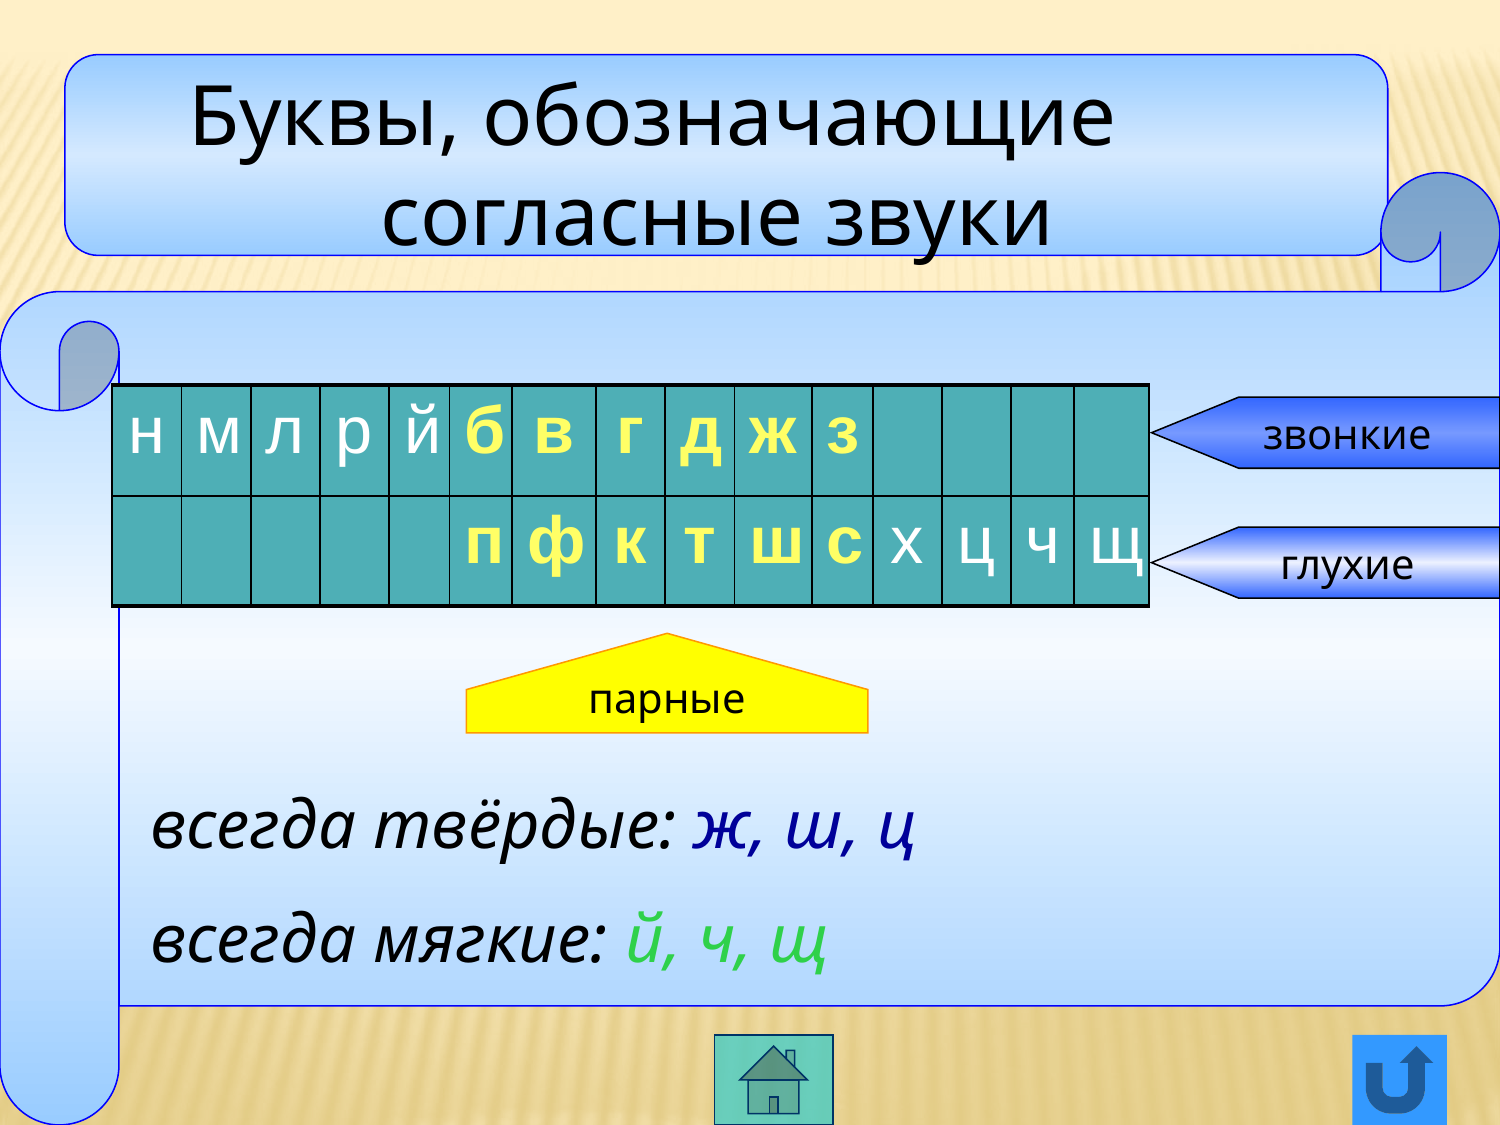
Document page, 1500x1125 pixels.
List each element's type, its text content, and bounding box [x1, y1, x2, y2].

table_cell т [666, 497, 734, 604]
table_header б [450, 387, 511, 495]
text_box [714, 1034, 833, 1125]
table_cell [321, 497, 388, 604]
table_cell [113, 497, 181, 604]
table_header [874, 387, 941, 495]
table_header ж [735, 387, 811, 495]
table_cell [252, 497, 319, 604]
text_box [0, 172, 1500, 1125]
table_cell щ [1075, 497, 1148, 604]
table_header з [813, 387, 872, 495]
table_cell ф [513, 497, 595, 604]
text_box парные [466, 633, 868, 733]
text_box звонкие [1151, 397, 1500, 469]
text_box Буквы, обозначающие согласные звуки [0, 54, 1436, 270]
table_cell [182, 497, 250, 604]
table_cell ш [735, 497, 811, 604]
table_header р [321, 387, 388, 495]
table_cell п [450, 497, 511, 604]
table_cell х [874, 497, 941, 604]
table_header н [113, 387, 181, 495]
table_header л [252, 387, 319, 495]
table_header г [597, 387, 664, 495]
text_box глухие [1151, 527, 1500, 599]
table_cell к [597, 497, 664, 604]
table_header й [390, 387, 449, 495]
table_header м [182, 387, 250, 495]
table_cell ч [1012, 497, 1073, 604]
table_cell [390, 497, 449, 604]
text_box [1352, 1034, 1447, 1125]
table_cell с [813, 497, 872, 604]
table_header в [513, 387, 595, 495]
table_header [943, 387, 1010, 495]
table_cell ц [943, 497, 1010, 604]
table_header [1075, 387, 1148, 495]
text_box всегда твёрдые: ж, ш, ц всегда мягкие: й, ч, щ [135, 774, 1074, 983]
table_header д [666, 387, 734, 495]
table_header [1012, 387, 1073, 495]
